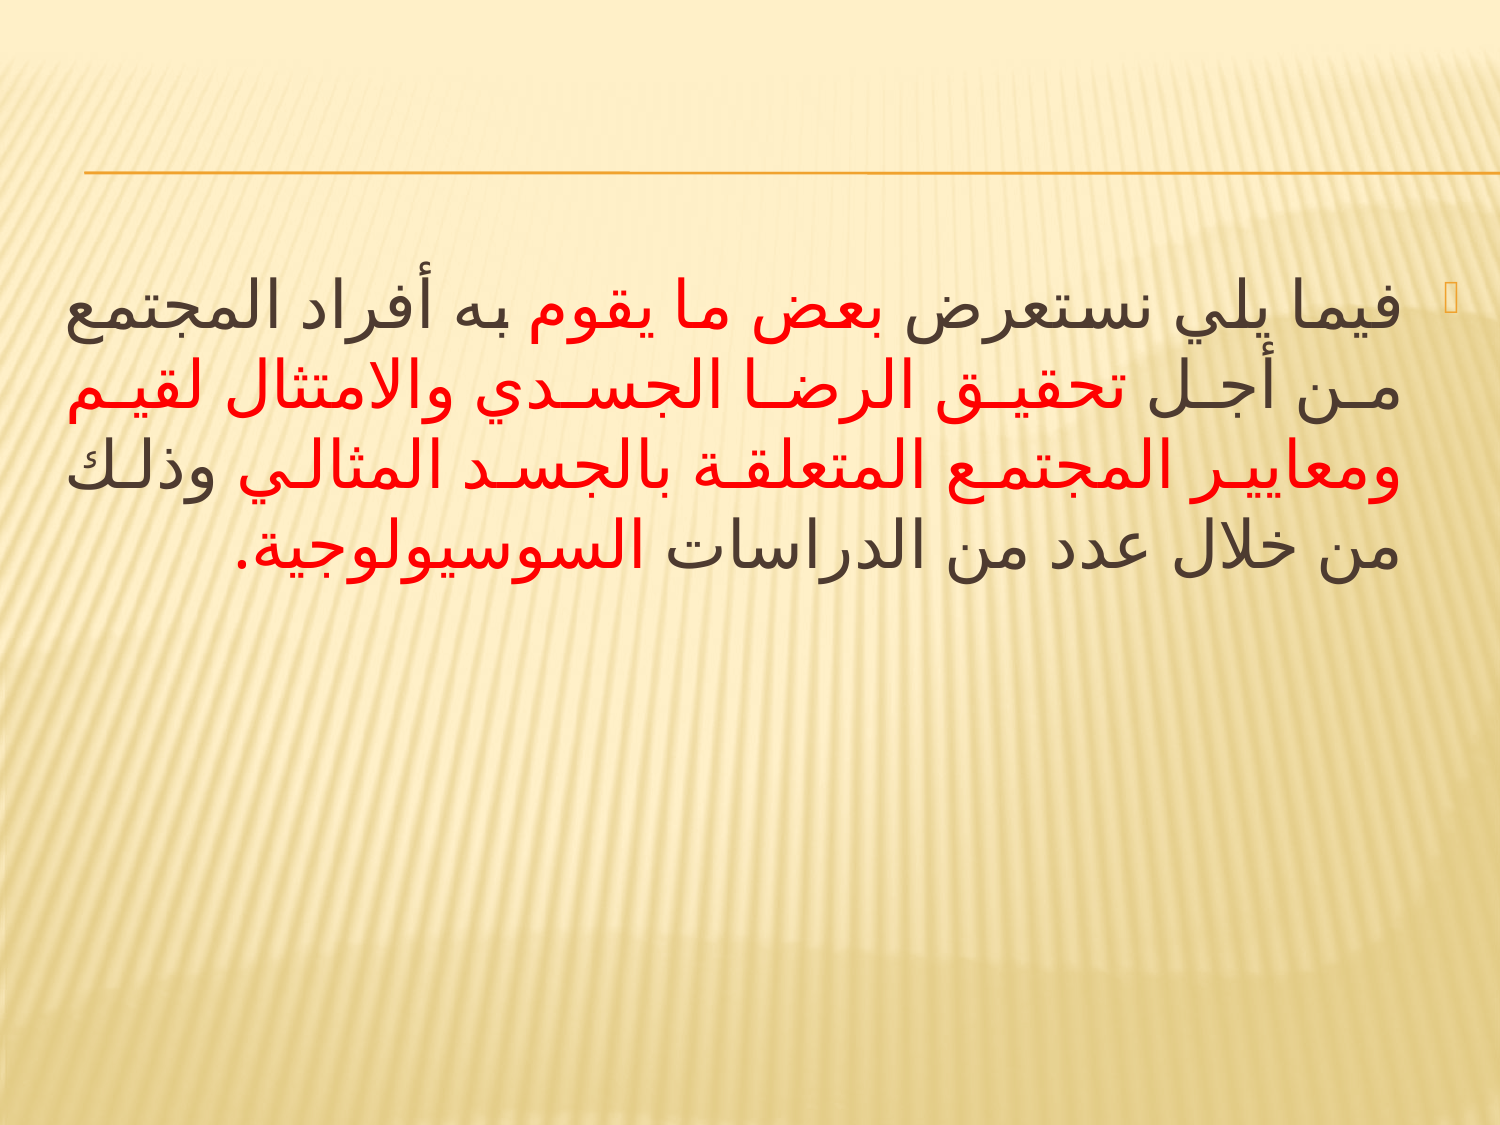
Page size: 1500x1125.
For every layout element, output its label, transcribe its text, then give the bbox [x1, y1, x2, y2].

list فيما يلي نستعرض بعض ما يقوم به أفراد المجتمع من أجل تحقيق الرضا الجسدي والامتثال لقيم ومعايير المجتمع المتعلقة بالجسد المثالي وذلك من خلال عدد من الدراسات السوسيولوجية. [50, 254, 1475, 998]
